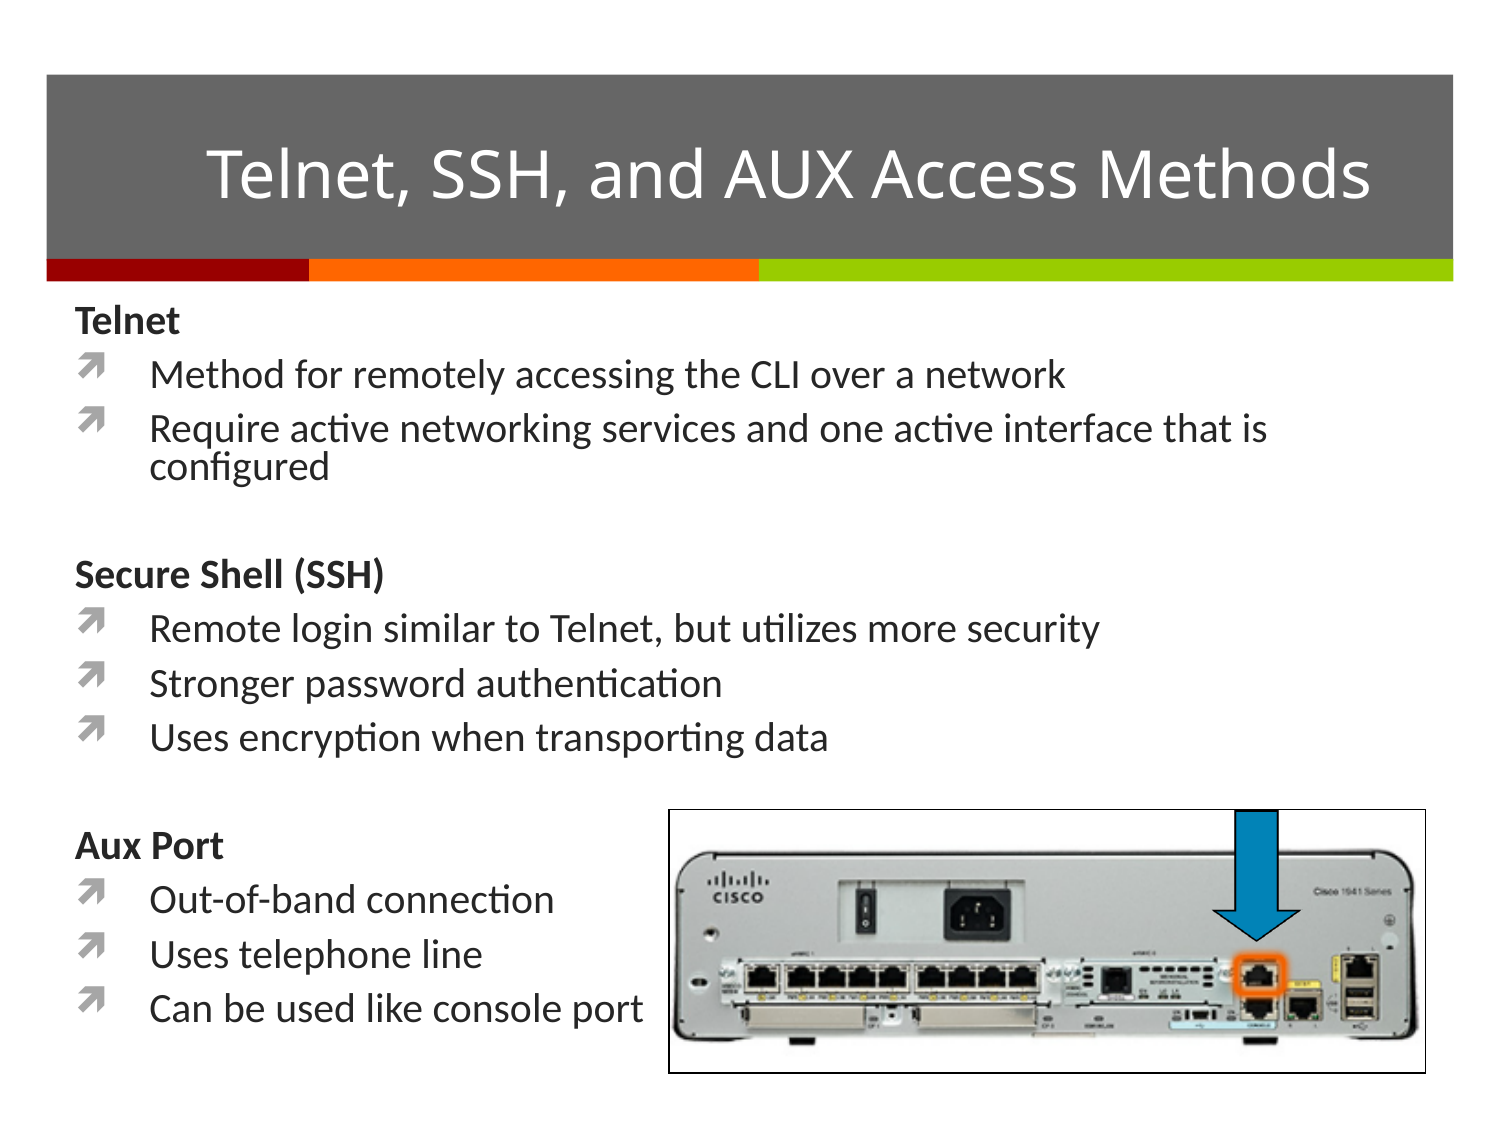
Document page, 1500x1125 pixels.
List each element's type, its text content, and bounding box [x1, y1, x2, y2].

picture [668, 809, 1426, 1073]
title Telnet, SSH, and AUX Access Methods [51, 103, 1388, 242]
list Telnet Method for remotely accessing the CLI over a network Require active networking services and one active interface that is configured Secure Shell (SSH) Remote login similar to Telnet, but utilizes more security Stronger password authentication Uses encryption when transporting data Aux Port Out-of-band connection Uses telephone line Can be used like console port [59, 296, 1408, 1073]
